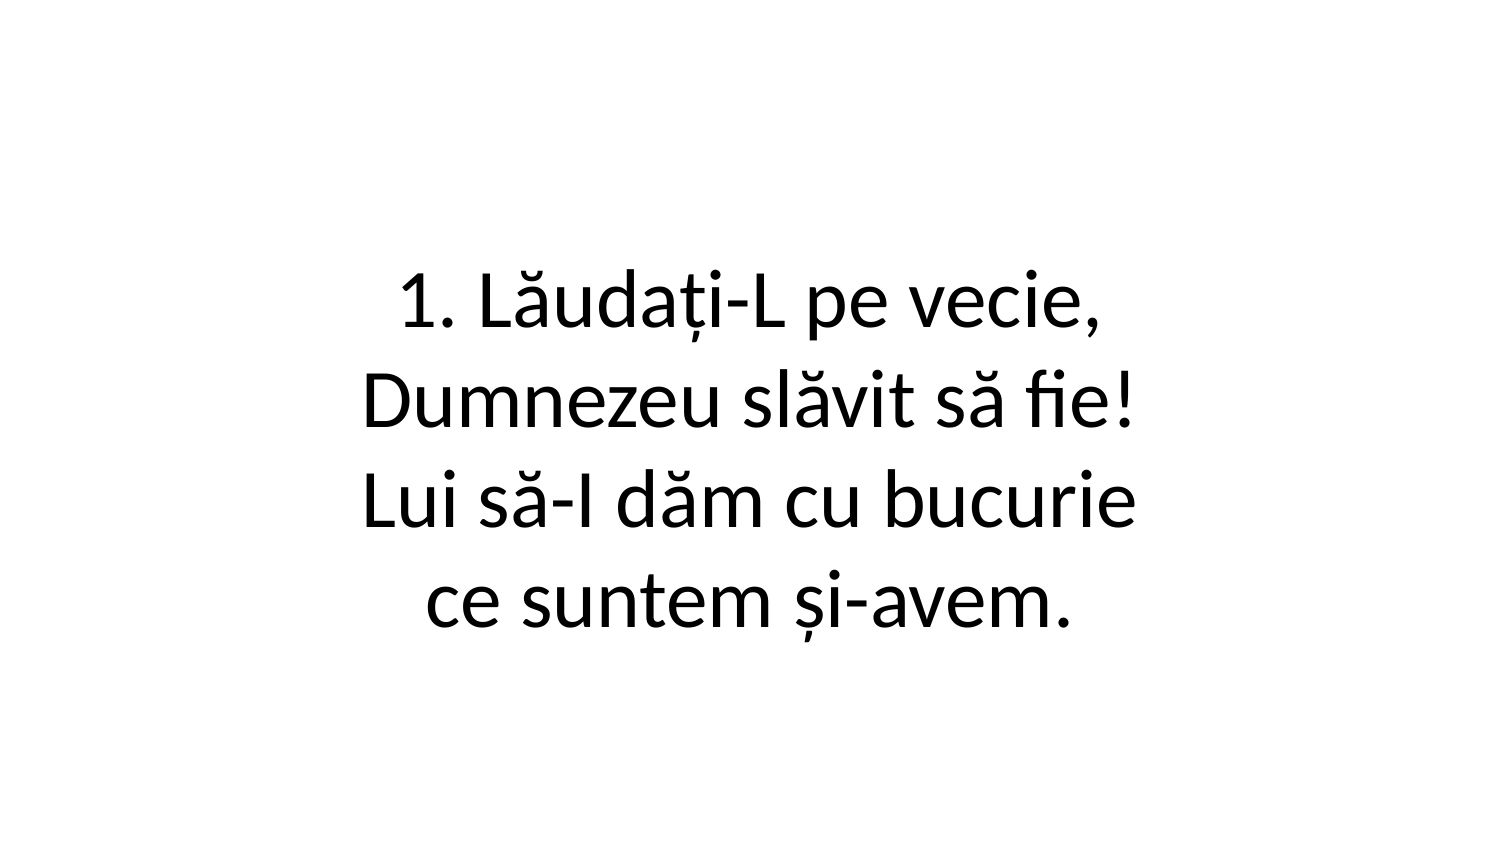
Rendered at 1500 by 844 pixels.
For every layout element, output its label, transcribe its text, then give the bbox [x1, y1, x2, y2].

text_box 1. Lăudați-L pe vecie, Dumnezeu slăvit să fie! Lui să-I dăm cu bucurie ce suntem și-avem. [346, 192, 1154, 652]
